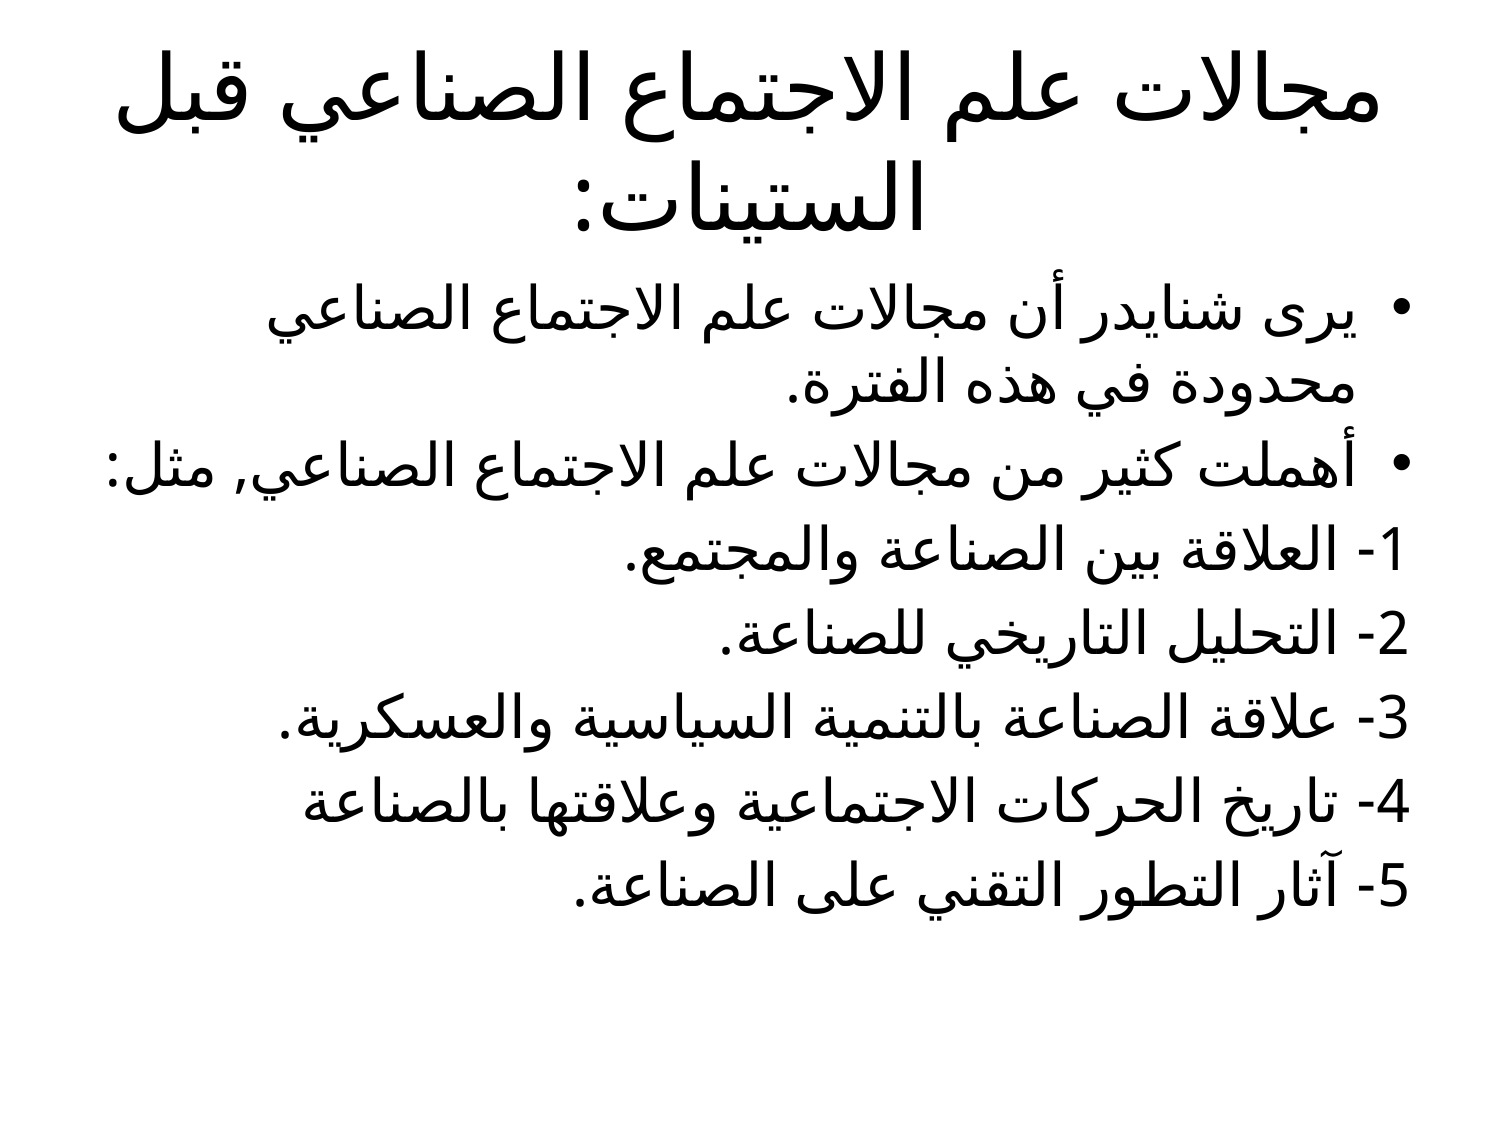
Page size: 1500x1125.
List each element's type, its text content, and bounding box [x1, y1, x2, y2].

title مجالات علم الاجتماع الصناعي قبل الستينات: [75, 45, 1425, 233]
list يرى شنايدر أن مجالات علم الاجتماع الصناعي محدودة في هذه الفترة. أهملت كثير من مجالات علم الاجتماع الصناعي, مثل: 1- العلاقة بين الصناعة والمجتمع. 2- التحليل التاريخي للصناعة. 3- علاقة الصناعة بالتنمية السياسية والعسكرية. 4- تاريخ الحركات الاجتماعية وعلاقتها بالصناعة 5- آثار التطور التقني على الصناعة. [75, 262, 1425, 1005]
